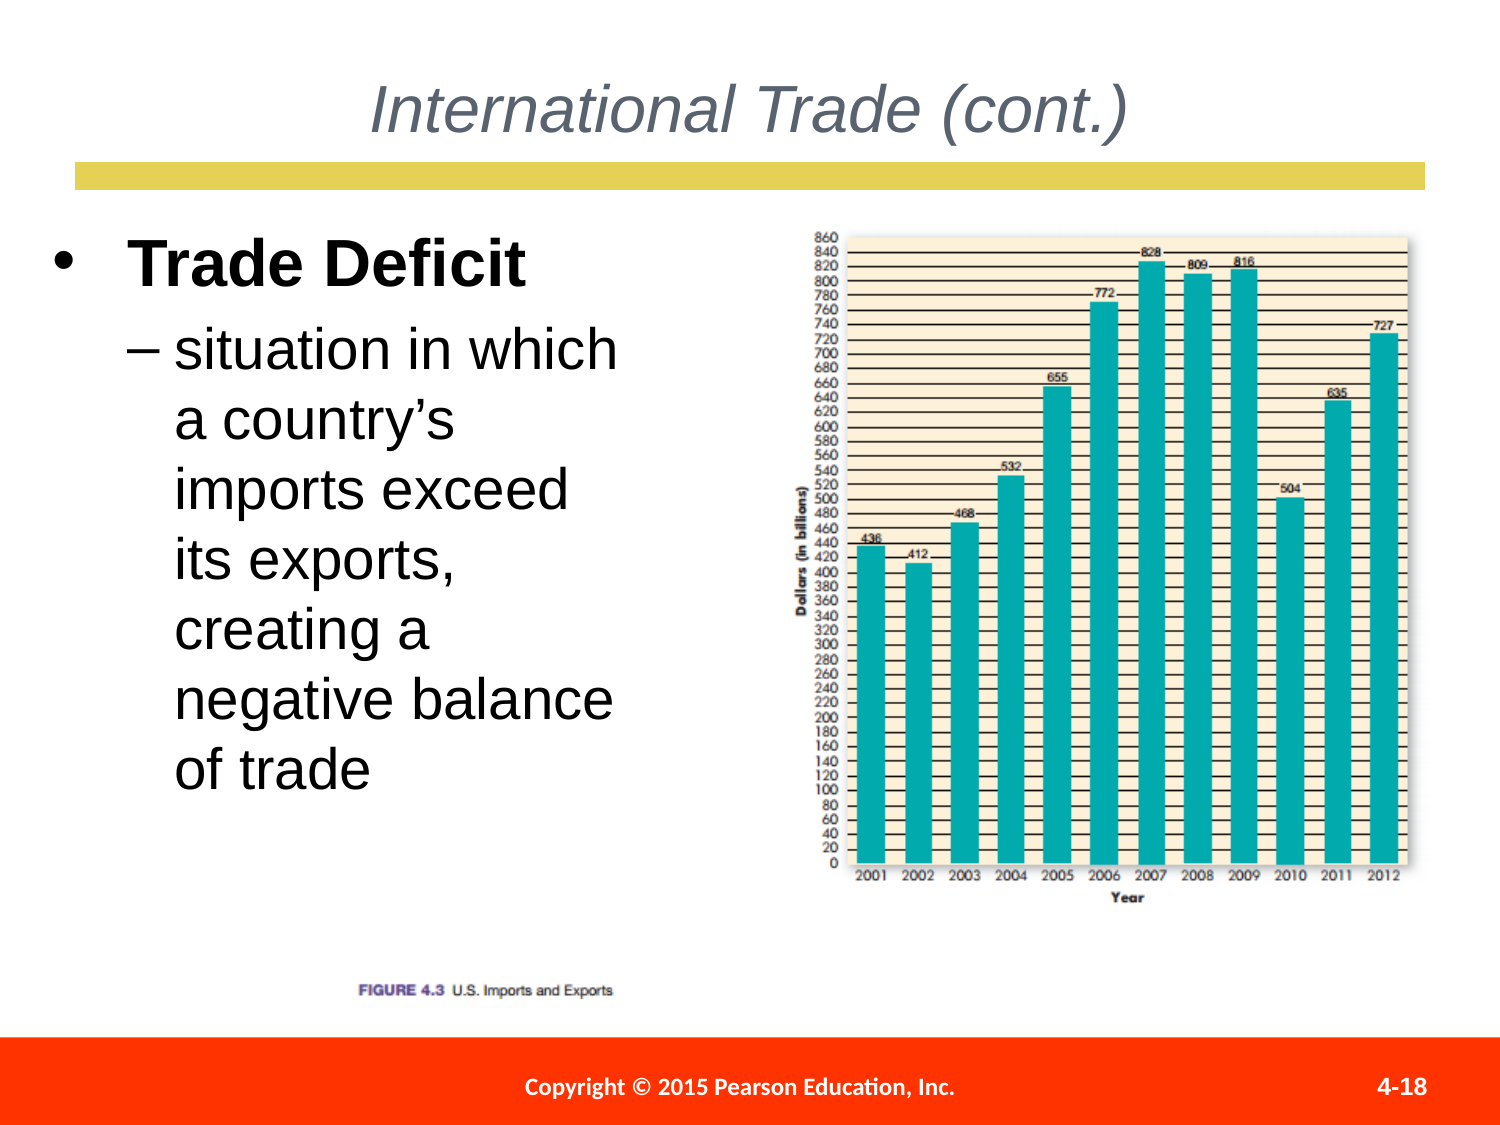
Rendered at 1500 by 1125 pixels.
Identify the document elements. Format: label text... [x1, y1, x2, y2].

picture [342, 970, 642, 1000]
text_box Trade Deficit situation in which a country’s imports exceed its exports, creating a negative balance of trade [37, 212, 638, 955]
title International Trade (cont.) [74, 12, 1426, 201]
picture [753, 213, 1461, 912]
